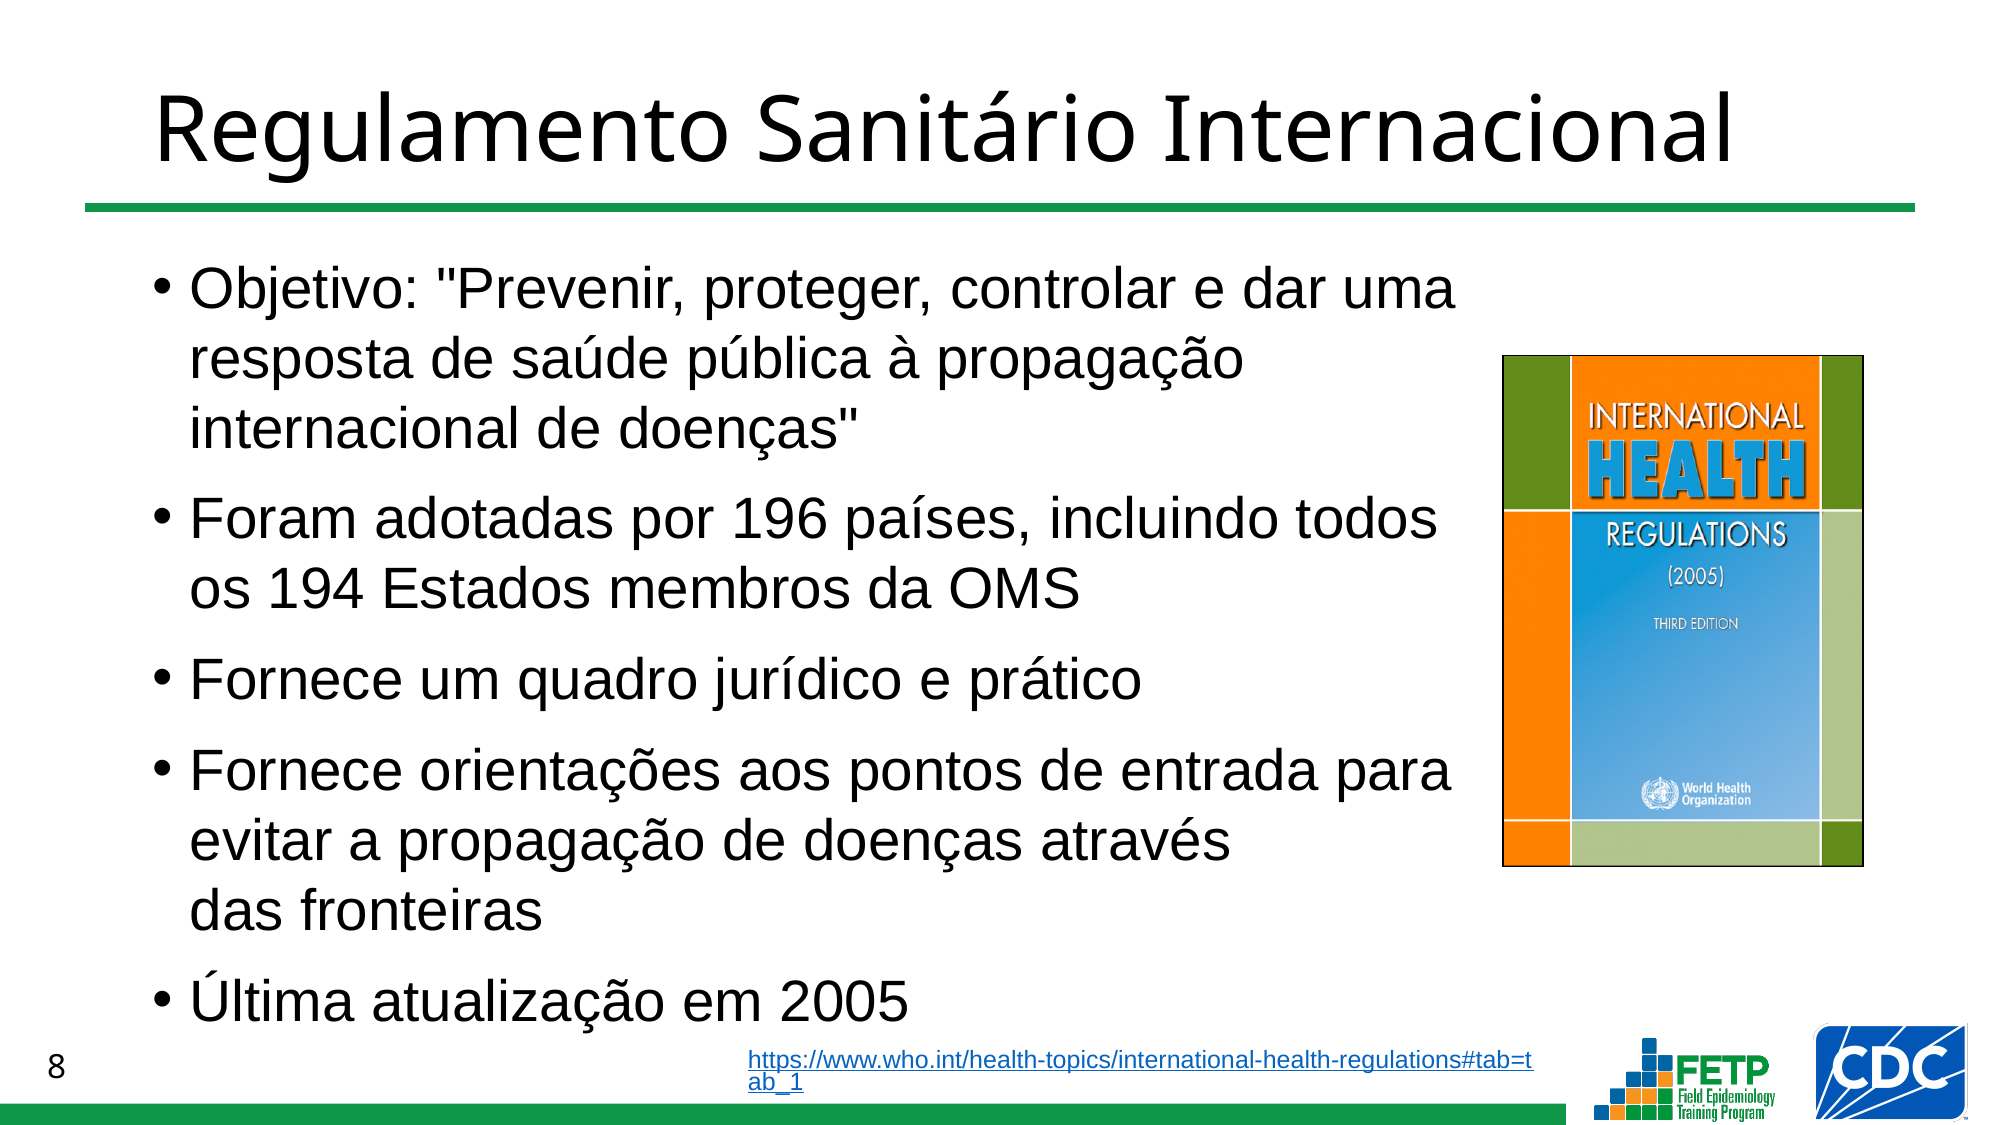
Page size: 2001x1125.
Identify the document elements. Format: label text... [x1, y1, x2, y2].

title Regulamento Sanitário Internacional [137, 75, 1863, 207]
picture [1813, 1023, 1968, 1122]
list Objetivo: "Prevenir, proteger, controlar e dar uma resposta de saúde pública à propagação internacional de doenças" Foram adotadas por 196 países, incluindo todos os 194 Estados membros da OMS Fornece um quadro jurídico e prático Fornece orientações aos pontos de entrada para evitar a propagação de doenças através das fronteiras Última atualização em 2005 [137, 242, 1482, 1004]
list https://www.who.int/health-topics/international-health-regulations#tab=tab_1 [733, 1039, 1562, 1089]
picture [1503, 356, 1863, 866]
picture [1594, 1038, 1775, 1122]
